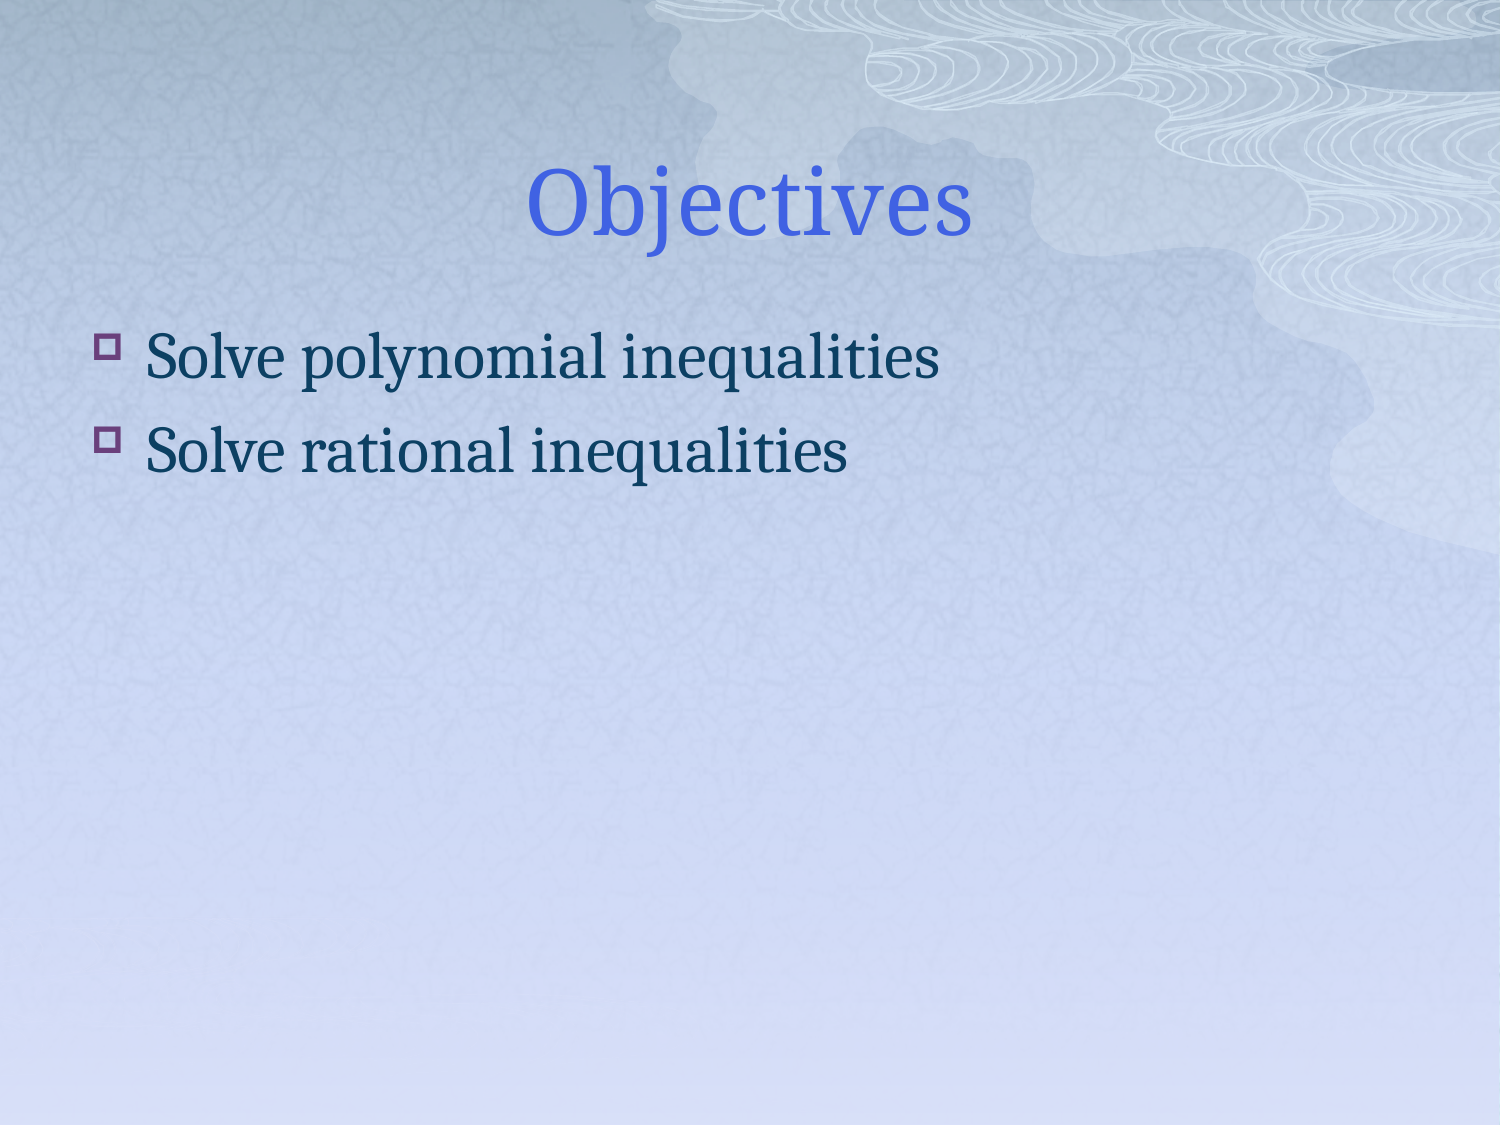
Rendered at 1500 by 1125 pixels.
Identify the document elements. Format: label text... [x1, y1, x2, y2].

list Solve polynomial inequalities Solve rational inequalities [76, 304, 1430, 1032]
title Objectives [75, 105, 1425, 293]
